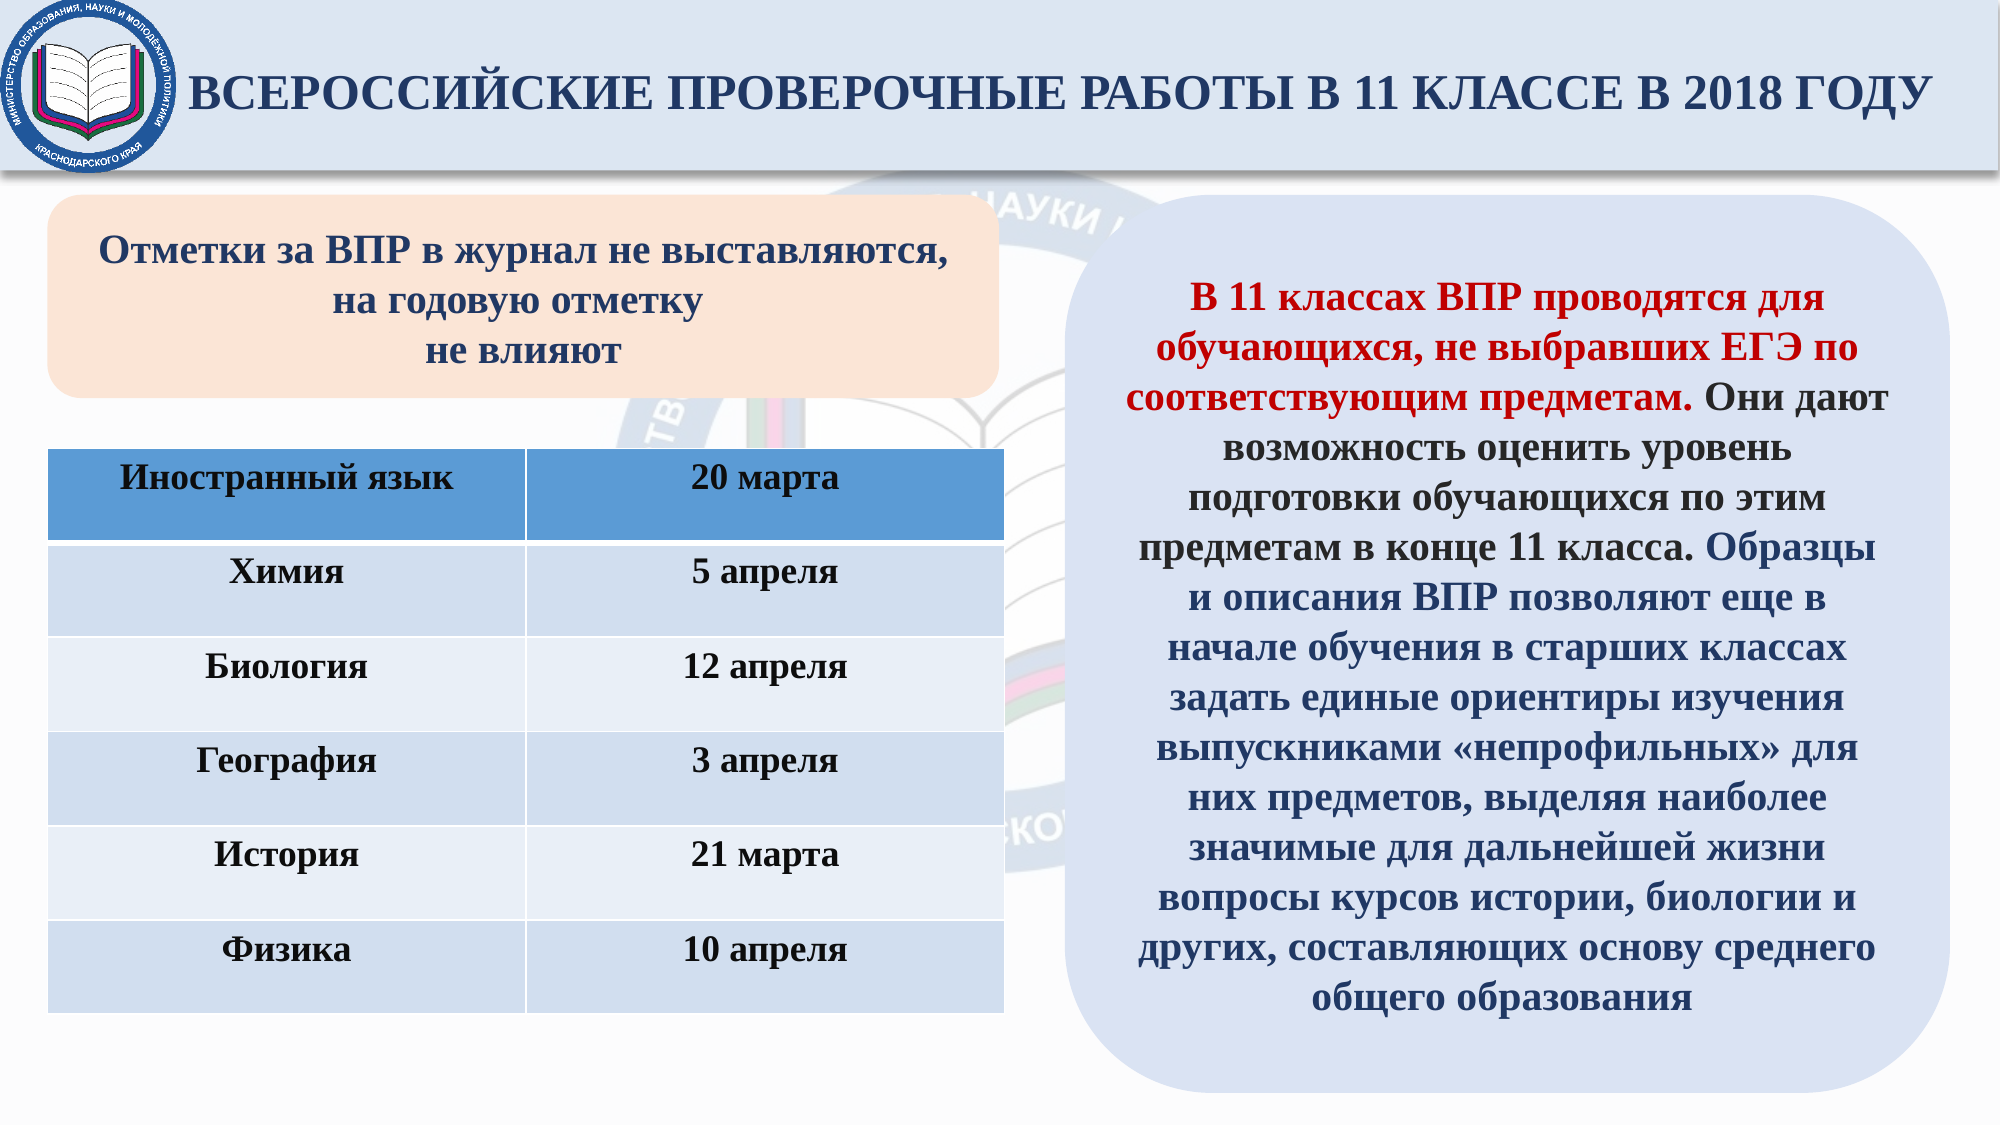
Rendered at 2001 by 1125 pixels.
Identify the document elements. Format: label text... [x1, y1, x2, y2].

text_box Отметки за ВПР в журнал не выставляются, на годовую отметку не влияют [46, 193, 1001, 400]
text_box В 11 классах ВПР проводятся для обучающихся, не выбравших ЕГЭ по соответствующим предметам. Они дают возможность оценить уровень подготовки обучающихся по этим предметам в конце 11 класса. Образцы и описания ВПР позволяют еще в начале обучения в старших классах задать единые ориентиры изучения выпускниками «непрофильных» для них предметов, выделяя наиболее значимые для дальнейшей жизни вопросы курсов истории, биологии и других, составляющих основу среднего общего образования [1063, 193, 1952, 1094]
table_cell Физика [48, 921, 525, 1013]
table_cell География [48, 732, 525, 825]
table_cell 10 апреля [527, 921, 1004, 1013]
table_cell 21 марта [527, 827, 1004, 919]
table_cell История [48, 827, 525, 919]
table_cell 5 апреля [527, 546, 1004, 636]
table_cell 12 апреля [527, 638, 1004, 731]
table_header Иностранный язык [48, 449, 525, 540]
table_header 20 марта [527, 449, 1004, 540]
table_cell 3 апреля [527, 732, 1004, 825]
text_box ВСЕРОССИЙСКИЕ ПРОВЕРОЧНЫЕ РАБОТЫ В 11 КЛАССЕ В 2018 ГОДУ [176, 0, 1999, 171]
table_cell Биология [48, 638, 525, 731]
picture [0, 0, 176, 173]
table_cell Химия [48, 546, 525, 636]
